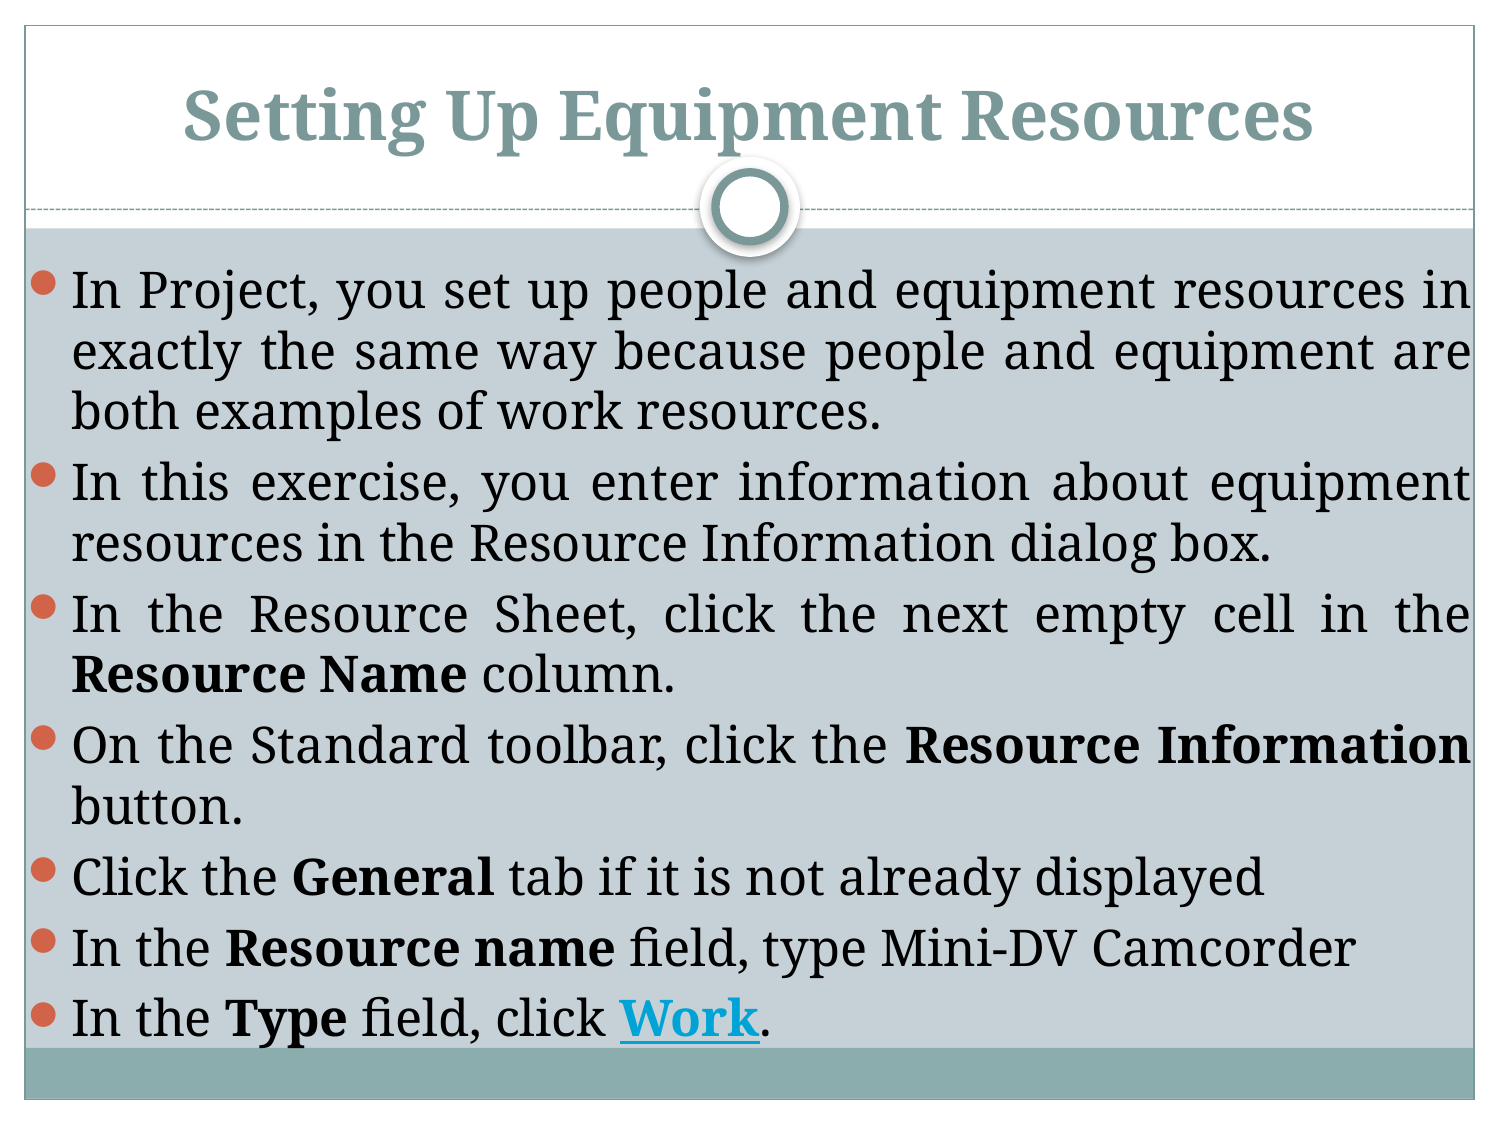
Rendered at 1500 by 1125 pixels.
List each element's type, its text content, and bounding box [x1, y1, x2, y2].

list In Project, you set up people and equipment resources in exactly the same way because people and equipment are both examples of work resources. In this exercise, you enter information about equipment resources in the Resource Information dialog box. In the Resource Sheet, click the next empty cell in the Resource Name column. On the Standard toolbar, click the Resource Information button. Click the General tab if it is not already displayed In the Resource name field, type Mini-DV Camcorder In the Type field, click Work. [12, 250, 1488, 1075]
title Setting Up Equipment Resources [49, 37, 1450, 162]
